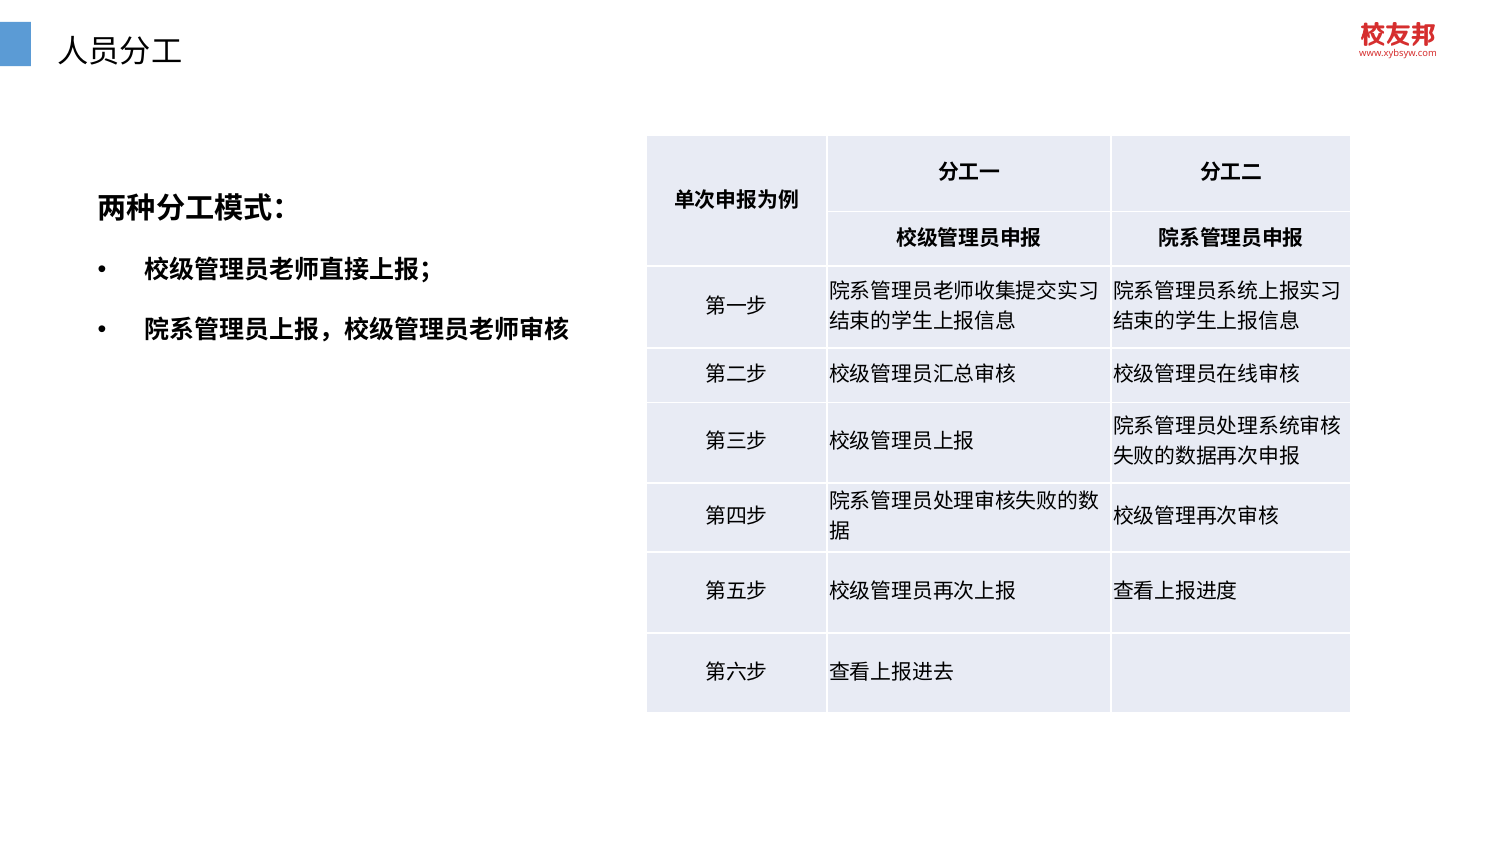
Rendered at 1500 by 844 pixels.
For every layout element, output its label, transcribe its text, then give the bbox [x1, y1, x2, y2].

text_box 两种分工模式： 校级管理员老师直接上报； 院系管理员上报，校级管理员老师审核 [82, 146, 645, 477]
table_cell 校级管理再次审核 [1112, 484, 1350, 551]
table_cell 第一步 [647, 267, 826, 347]
table_cell 第四步 [647, 484, 826, 551]
table_cell 校级管理员在线审核 [1112, 349, 1350, 402]
table_cell 第六步 [647, 634, 826, 712]
table_header 单次申报为例 [647, 136, 826, 265]
table_cell 查看上报进去 [828, 634, 1110, 712]
table_cell 查看上报进度 [1112, 553, 1350, 632]
table_cell 第五步 [647, 553, 826, 632]
table_cell 院系管理员系统上报实习结束的学生上报信息 [1112, 267, 1350, 347]
table_cell 校级管理员再次上报 [828, 553, 1110, 632]
table_cell [1112, 634, 1350, 712]
table_cell 第二步 [647, 349, 826, 402]
title 人员分工 [42, 11, 939, 77]
table_cell 校级管理员申报 [828, 212, 1110, 265]
table_header 分工二 [1112, 136, 1350, 211]
table_cell 校级管理员上报 [828, 403, 1110, 482]
table_cell 校级管理员汇总审核 [828, 349, 1110, 402]
table_header 分工一 [828, 136, 1110, 211]
table_cell 院系管理员老师收集提交实习结束的学生上报信息 [828, 267, 1110, 347]
table_cell 院系管理员申报 [1112, 212, 1350, 265]
table_cell 院系管理员处理系统审核失败的数据再次申报 [1112, 403, 1350, 482]
picture [1361, 22, 1435, 46]
table_cell 第三步 [647, 403, 826, 482]
table_cell 院系管理员处理审核失败的数据 [828, 484, 1110, 551]
